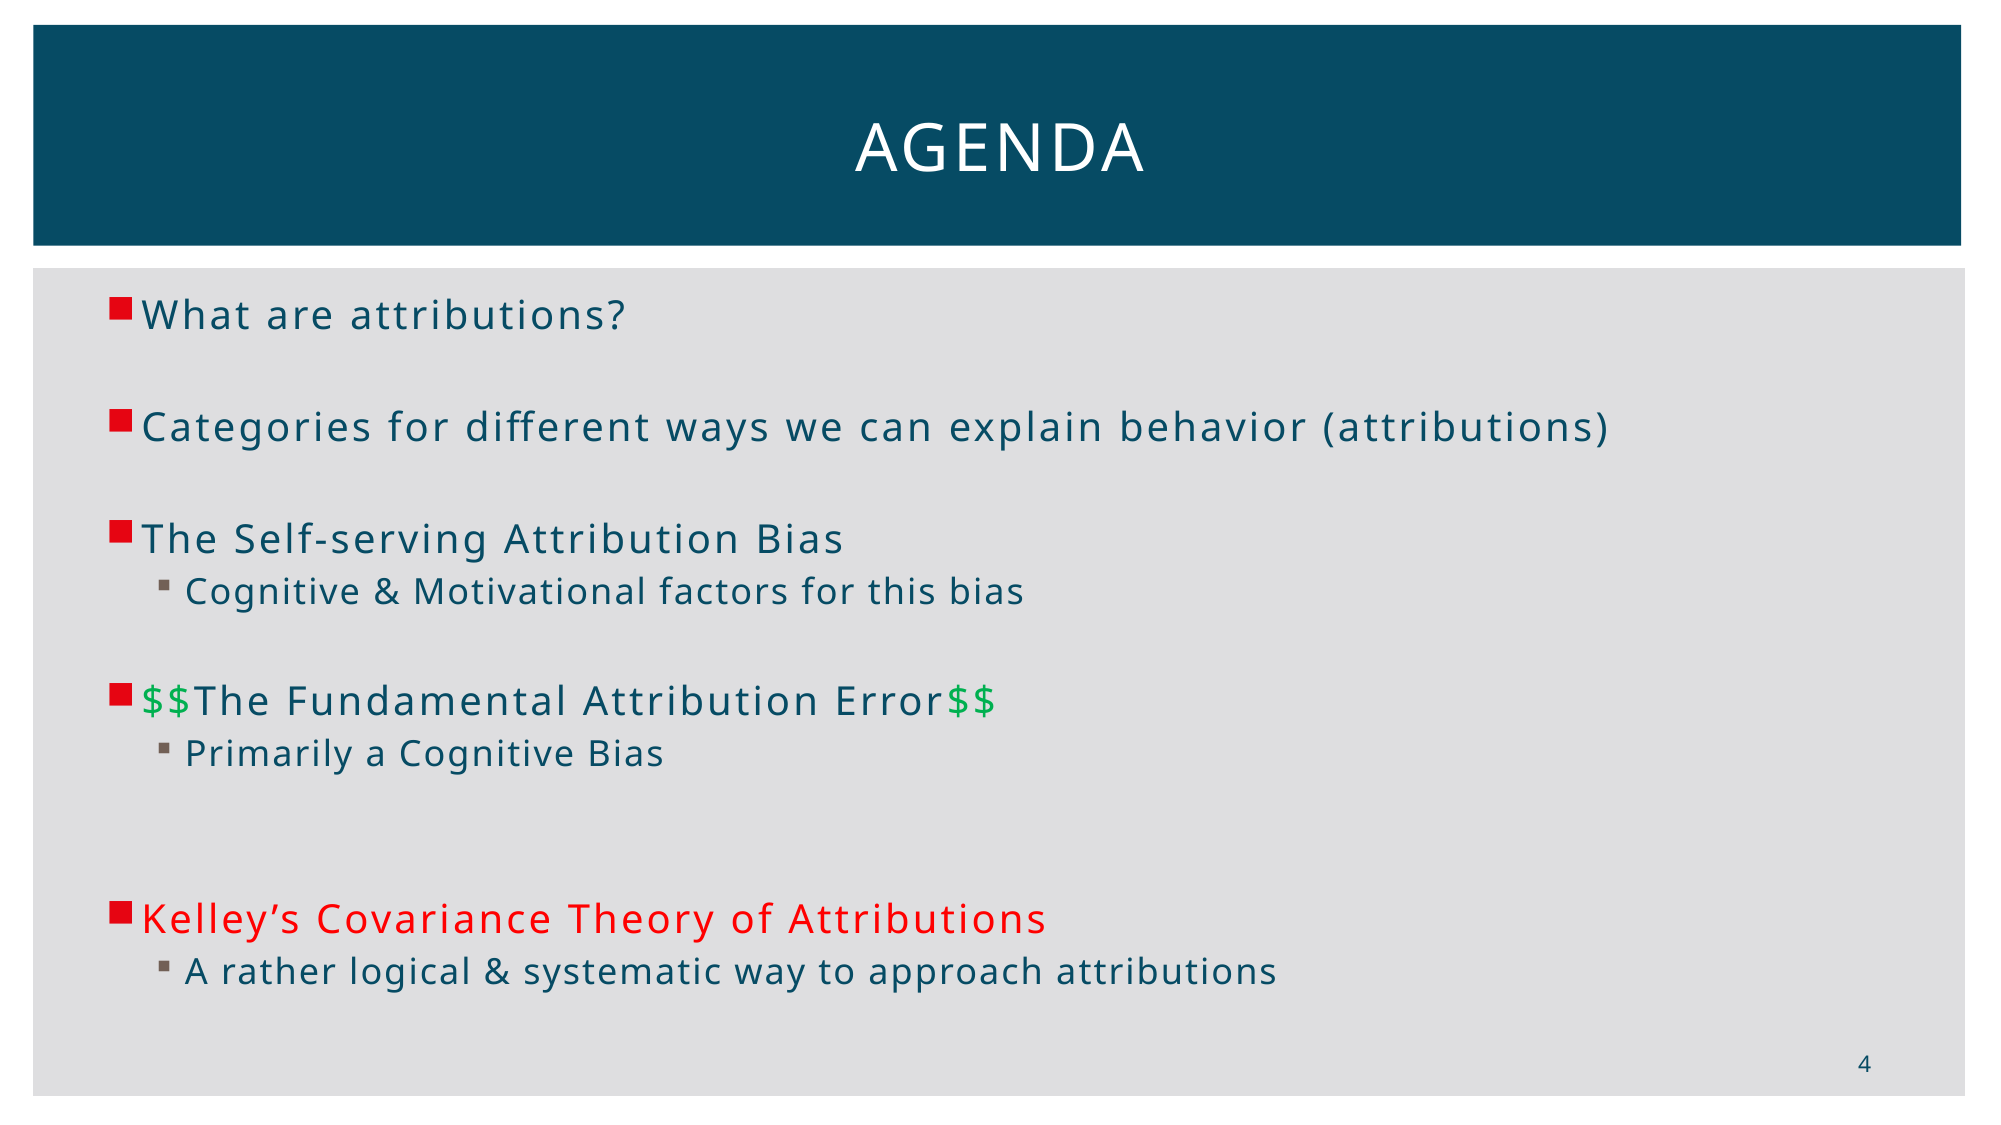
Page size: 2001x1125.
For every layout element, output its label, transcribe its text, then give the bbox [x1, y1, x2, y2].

slide_number 4 [1800, 1041, 1930, 1089]
title Agenda [83, 58, 1917, 232]
list What are attributions? Categories for different ways we can explain behavior (attributions) The Self-serving Attribution Bias Cognitive & Motivational factors for this bias $$The Fundamental Attribution Error$$ Primarily a Cognitive Bias Kelley’s Covariance Theory of Attributions A rather logical & systematic way to approach attributions [83, 281, 1923, 1005]
